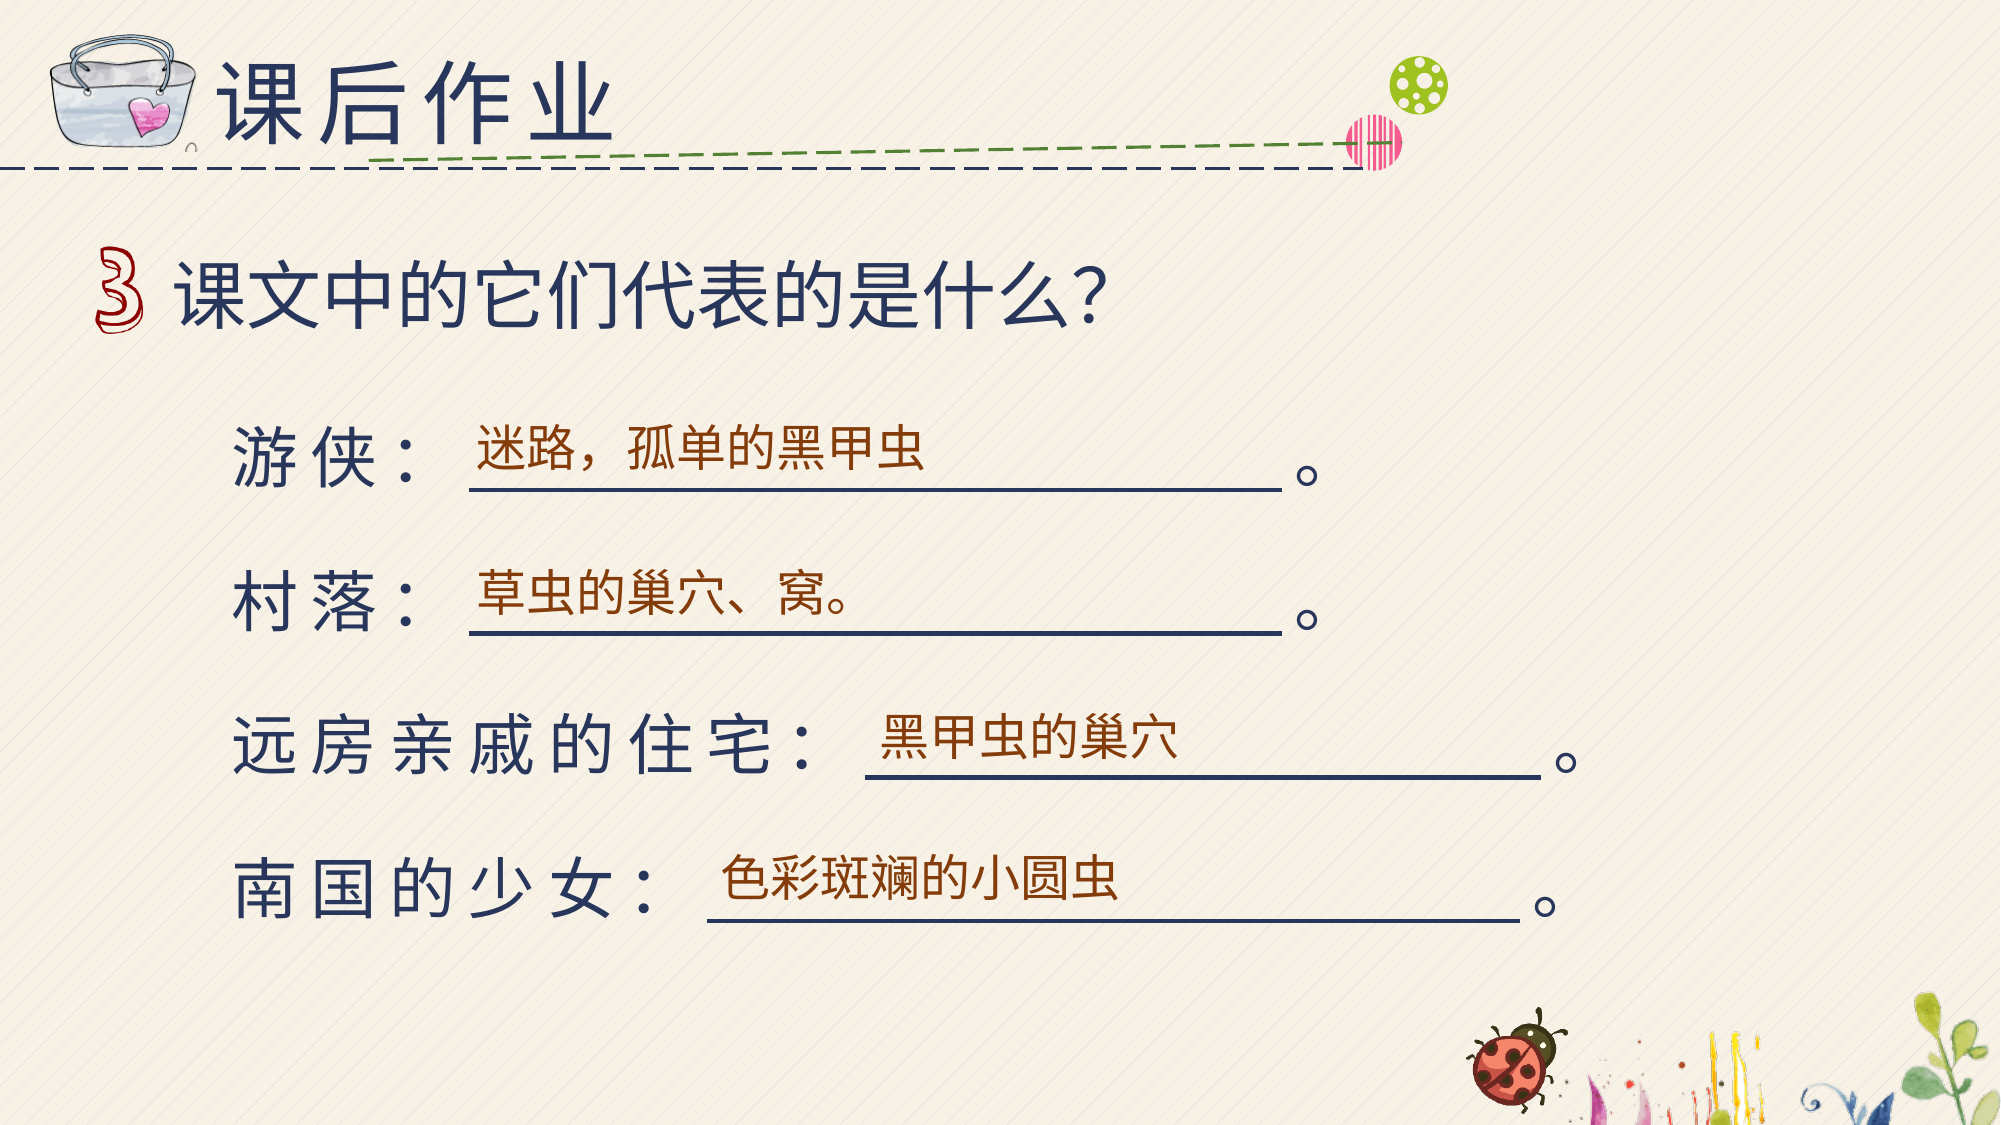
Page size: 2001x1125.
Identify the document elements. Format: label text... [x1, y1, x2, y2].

text_box 课后作业 [198, 38, 1363, 163]
text_box 村落： 。 [216, 552, 1536, 647]
text_box [1366, 143, 1371, 172]
text_box [1372, 145, 1387, 172]
picture [49, 34, 199, 152]
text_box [368, 142, 1346, 161]
text_box 色彩斑斓的小圆虫 [705, 839, 1233, 915]
text_box 迷路，孤单的黑甲虫 [461, 408, 989, 484]
text_box 黑甲虫的巢穴 [864, 697, 1392, 773]
text_box 游侠： 。 [216, 408, 1536, 504]
text_box [1388, 117, 1404, 168]
text_box [1353, 115, 1364, 170]
text_box 南国的少女： 。 [216, 839, 1374, 935]
text_box [1372, 113, 1387, 141]
text_box 远房亲戚的住宅： 。 [216, 695, 1784, 791]
text_box [1389, 56, 1448, 115]
text_box [1366, 113, 1371, 141]
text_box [75, 232, 1375, 355]
picture [1374, 827, 2001, 1125]
text_box 草虫的巢穴、窝。 [461, 553, 989, 629]
